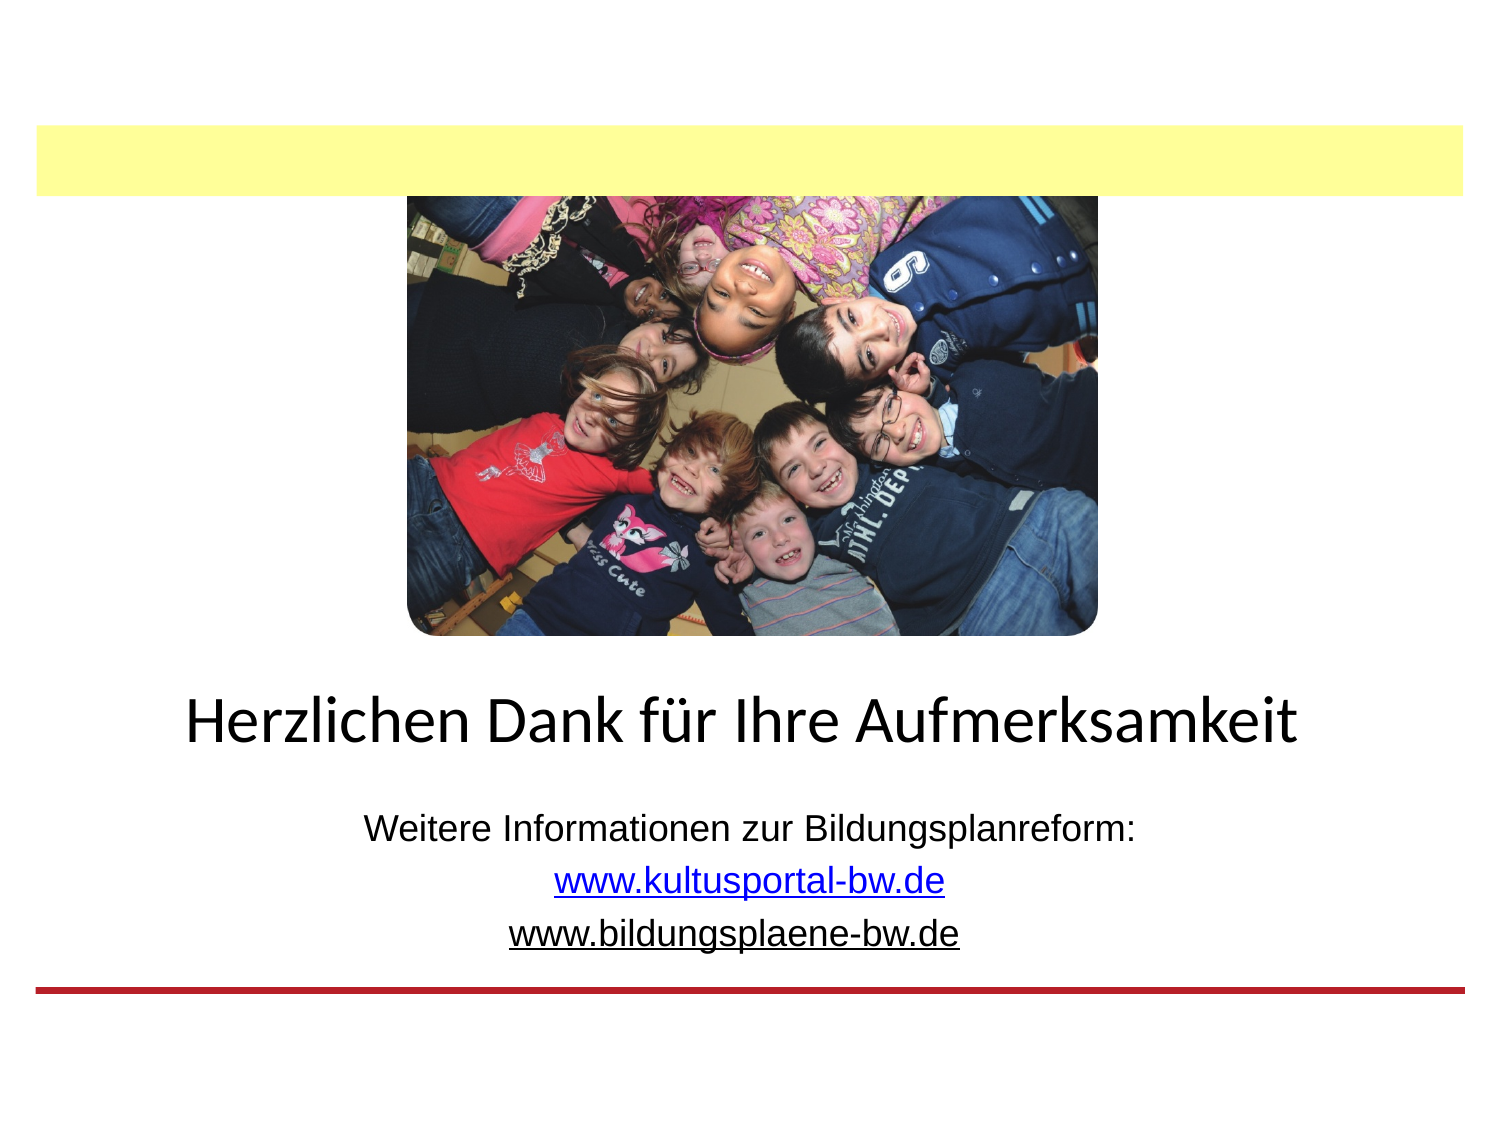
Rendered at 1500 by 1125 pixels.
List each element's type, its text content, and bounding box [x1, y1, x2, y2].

picture [407, 196, 1098, 637]
list Herzlichen Dank für Ihre Aufmerksamkeit Weitere Informationen zur Bildungsplanreform: www.kultusportal-bw.de www.bildungsplaene-bw.de [0, 668, 1500, 977]
